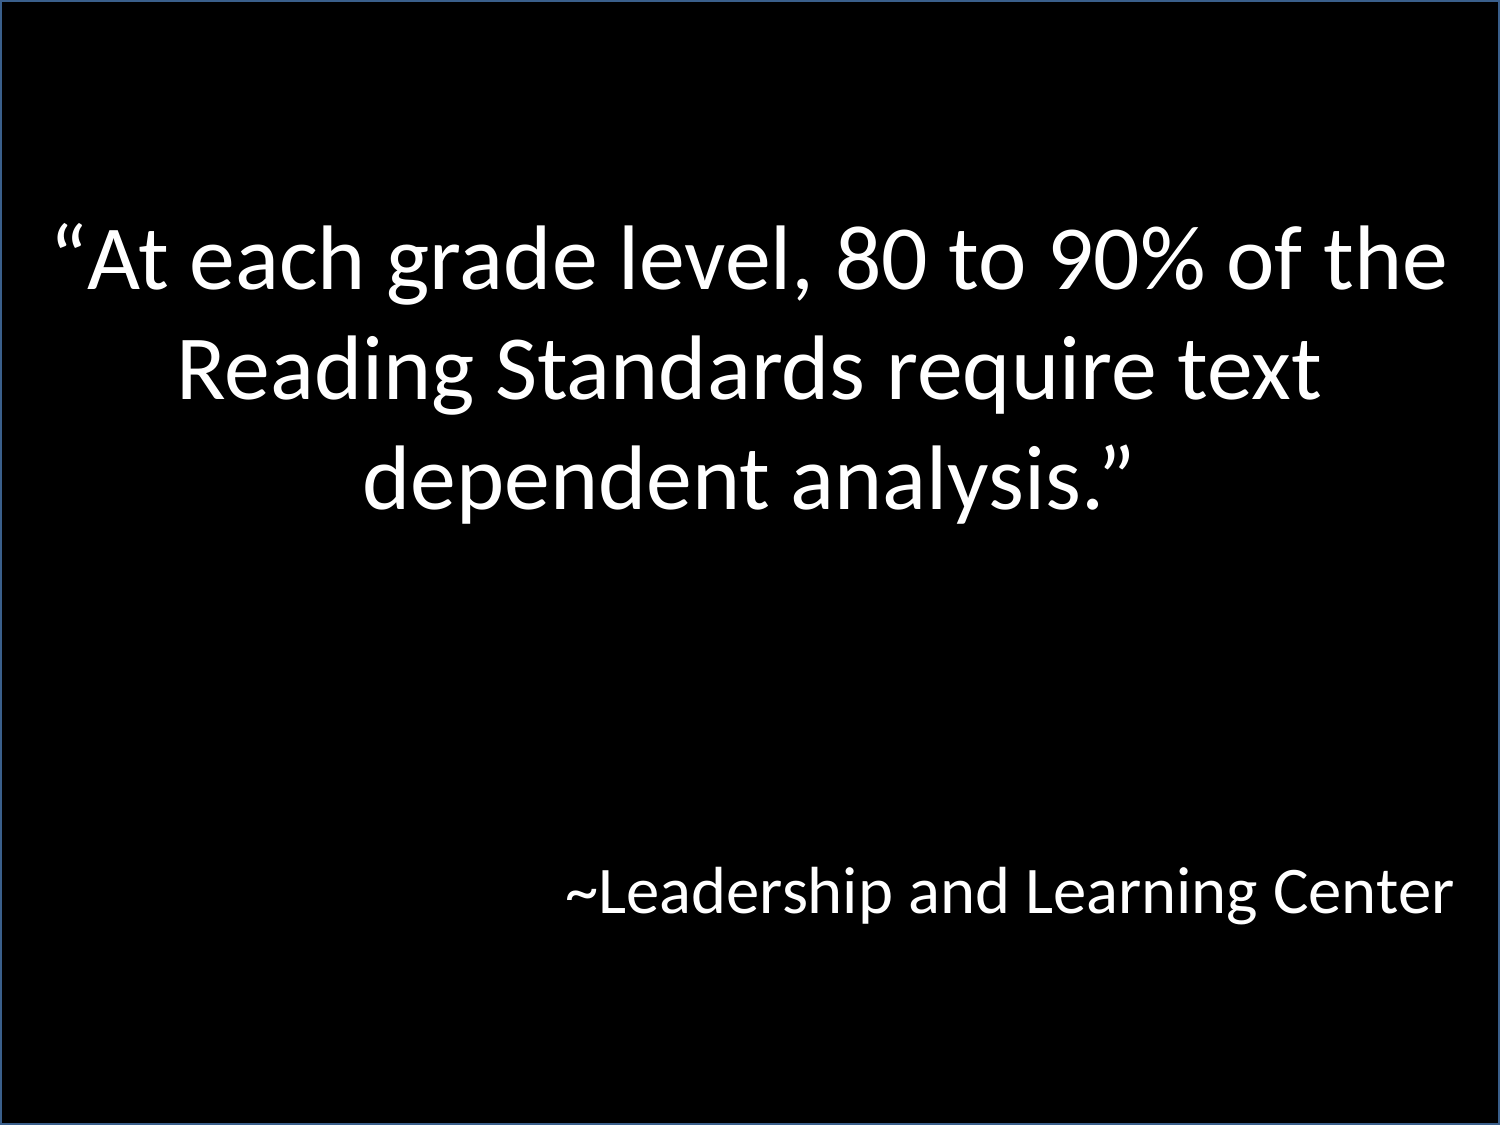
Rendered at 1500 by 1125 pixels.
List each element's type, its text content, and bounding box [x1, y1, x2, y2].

text_box “At each grade level, 80 to 90% of the Reading Standards require text dependent analysis.” ~Leadership and Learning Center [0, 0, 1500, 1125]
